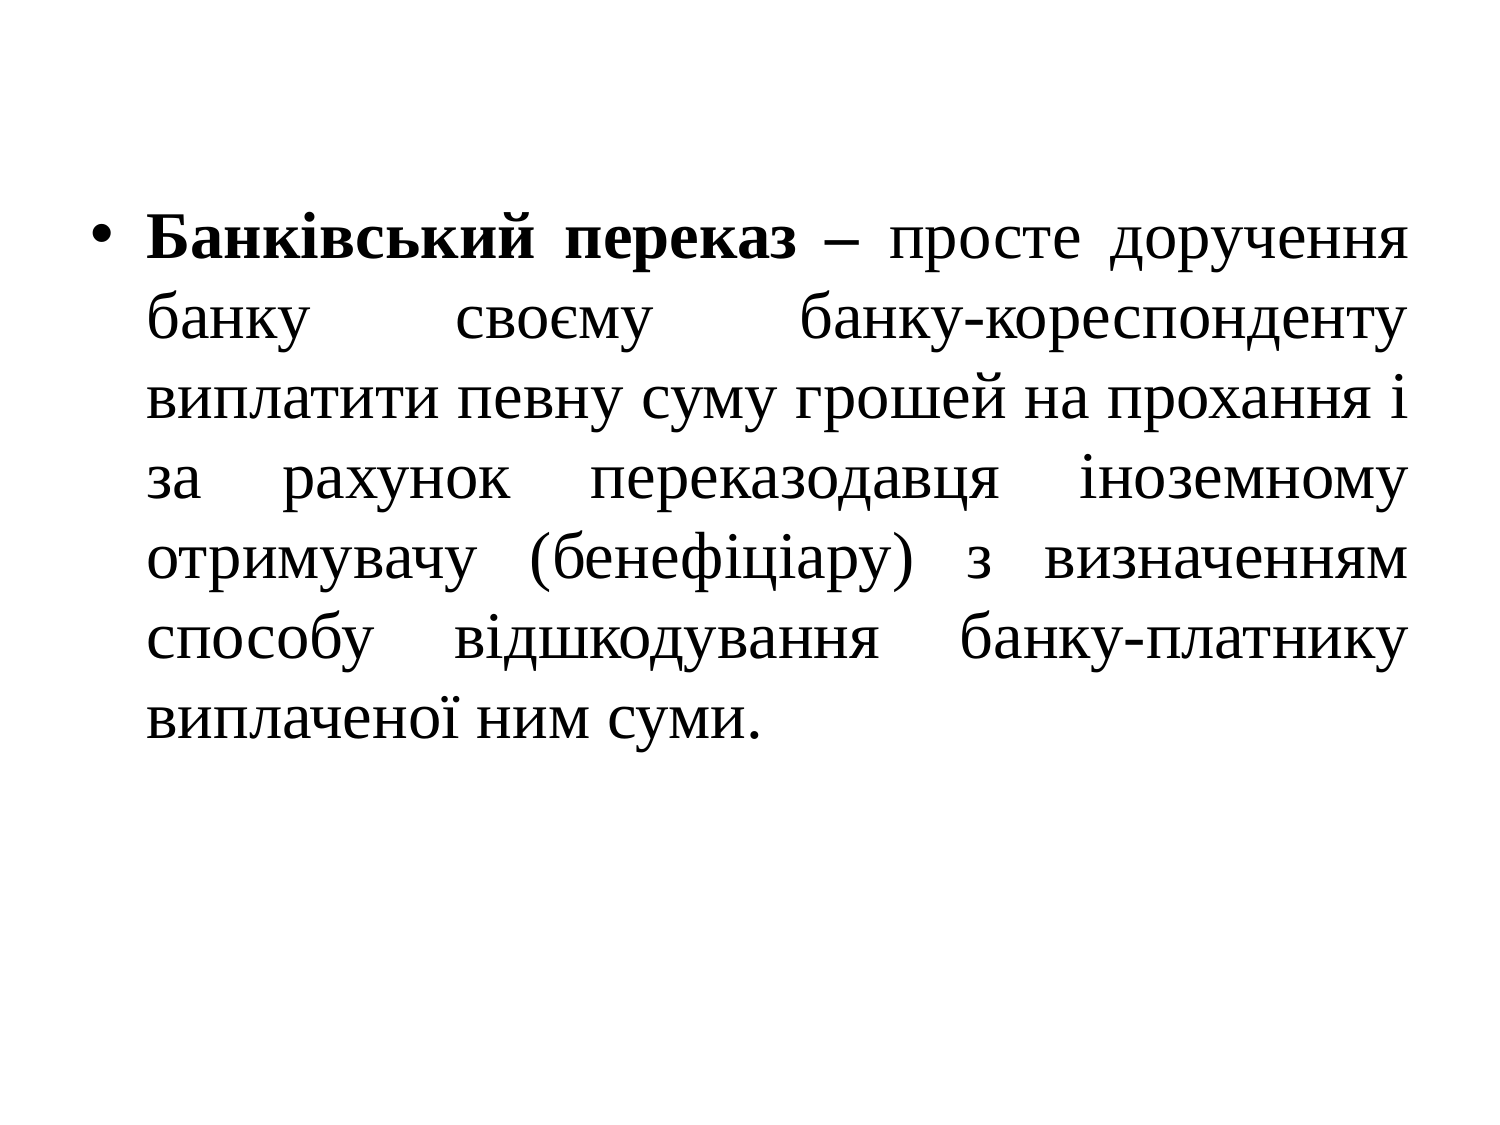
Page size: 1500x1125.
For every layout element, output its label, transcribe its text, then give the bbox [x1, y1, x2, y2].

list Банківський переказ – просте доручення банку своєму банку-кореспонденту виплатити певну суму грошей на прохання і за рахунок переказодавця іноземному отримувачу (бенефіціару) з визначенням способу відшкодування банку-платнику виплаченої ним суми. [75, 184, 1425, 986]
